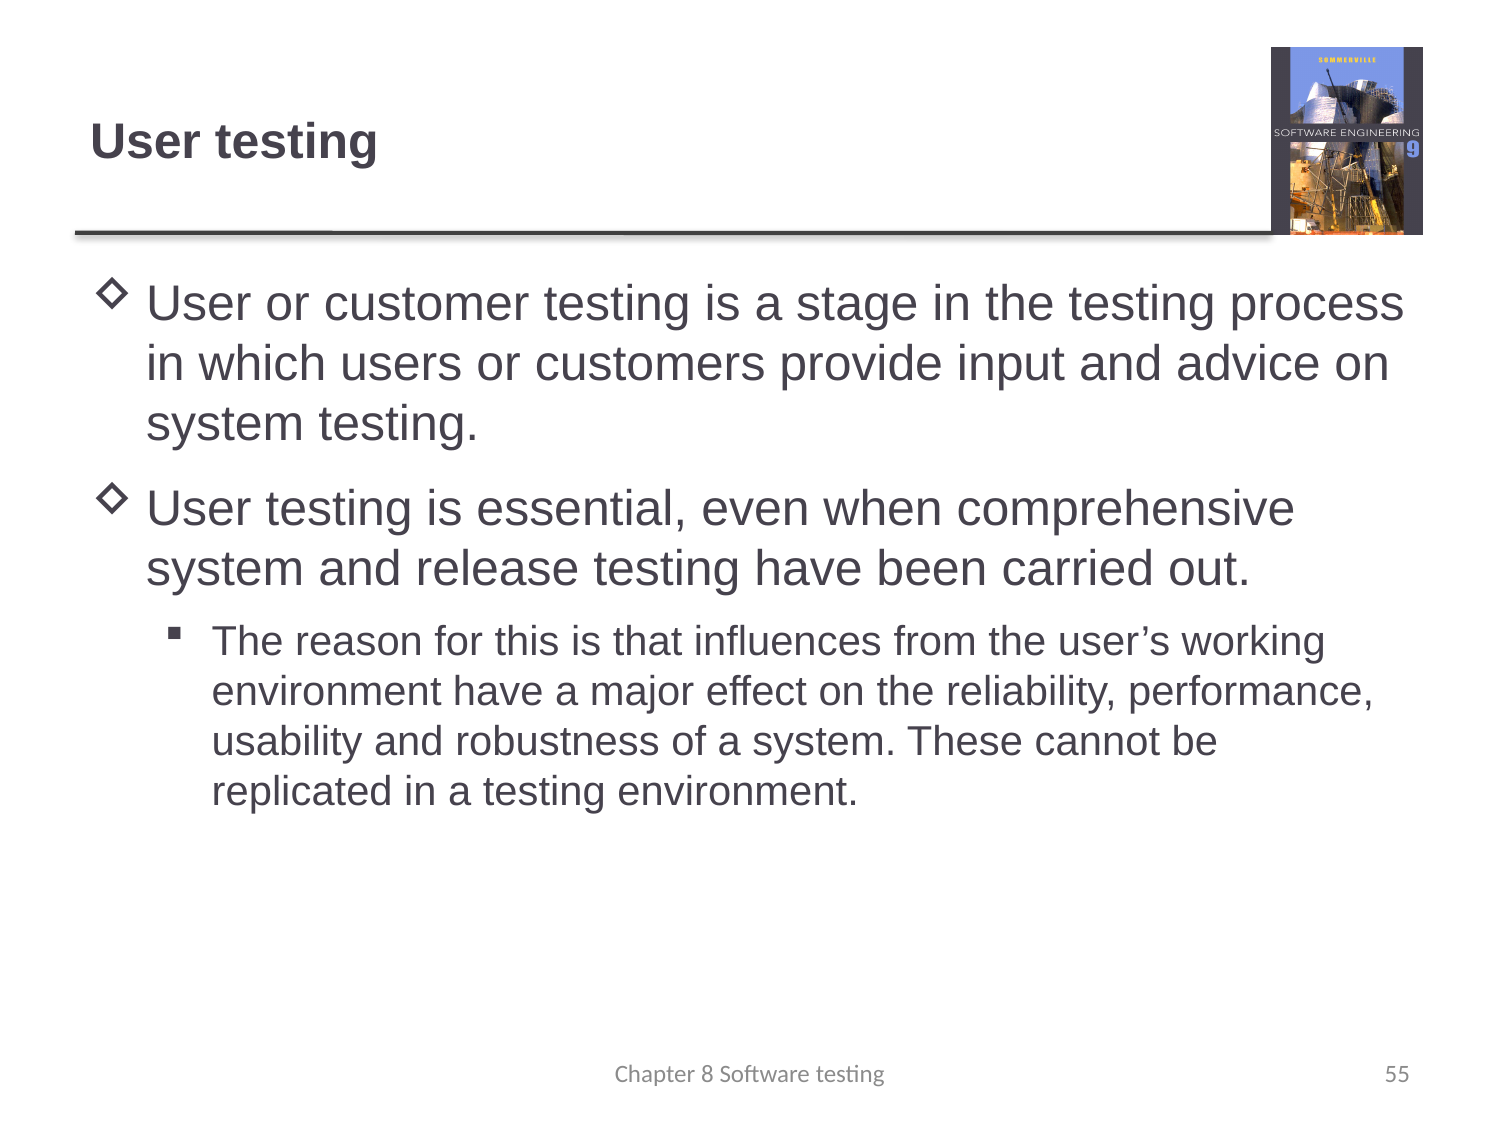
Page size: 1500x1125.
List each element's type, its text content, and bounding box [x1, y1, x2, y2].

title User testing [74, 44, 1272, 233]
slide_number 55 [1074, 1042, 1425, 1103]
picture [1272, 47, 1423, 235]
footer Chapter 8 Software testing [512, 1042, 988, 1103]
list User or customer testing is a stage in the testing process in which users or customers provide input and advice on system testing. User testing is essential, even when comprehensive system and release testing have been carried out. The reason for this is that influences from the user’s working environment have a major effect on the reliability, performance, usability and robustness of a system. These cannot be replicated in a testing environment. [75, 262, 1425, 1005]
